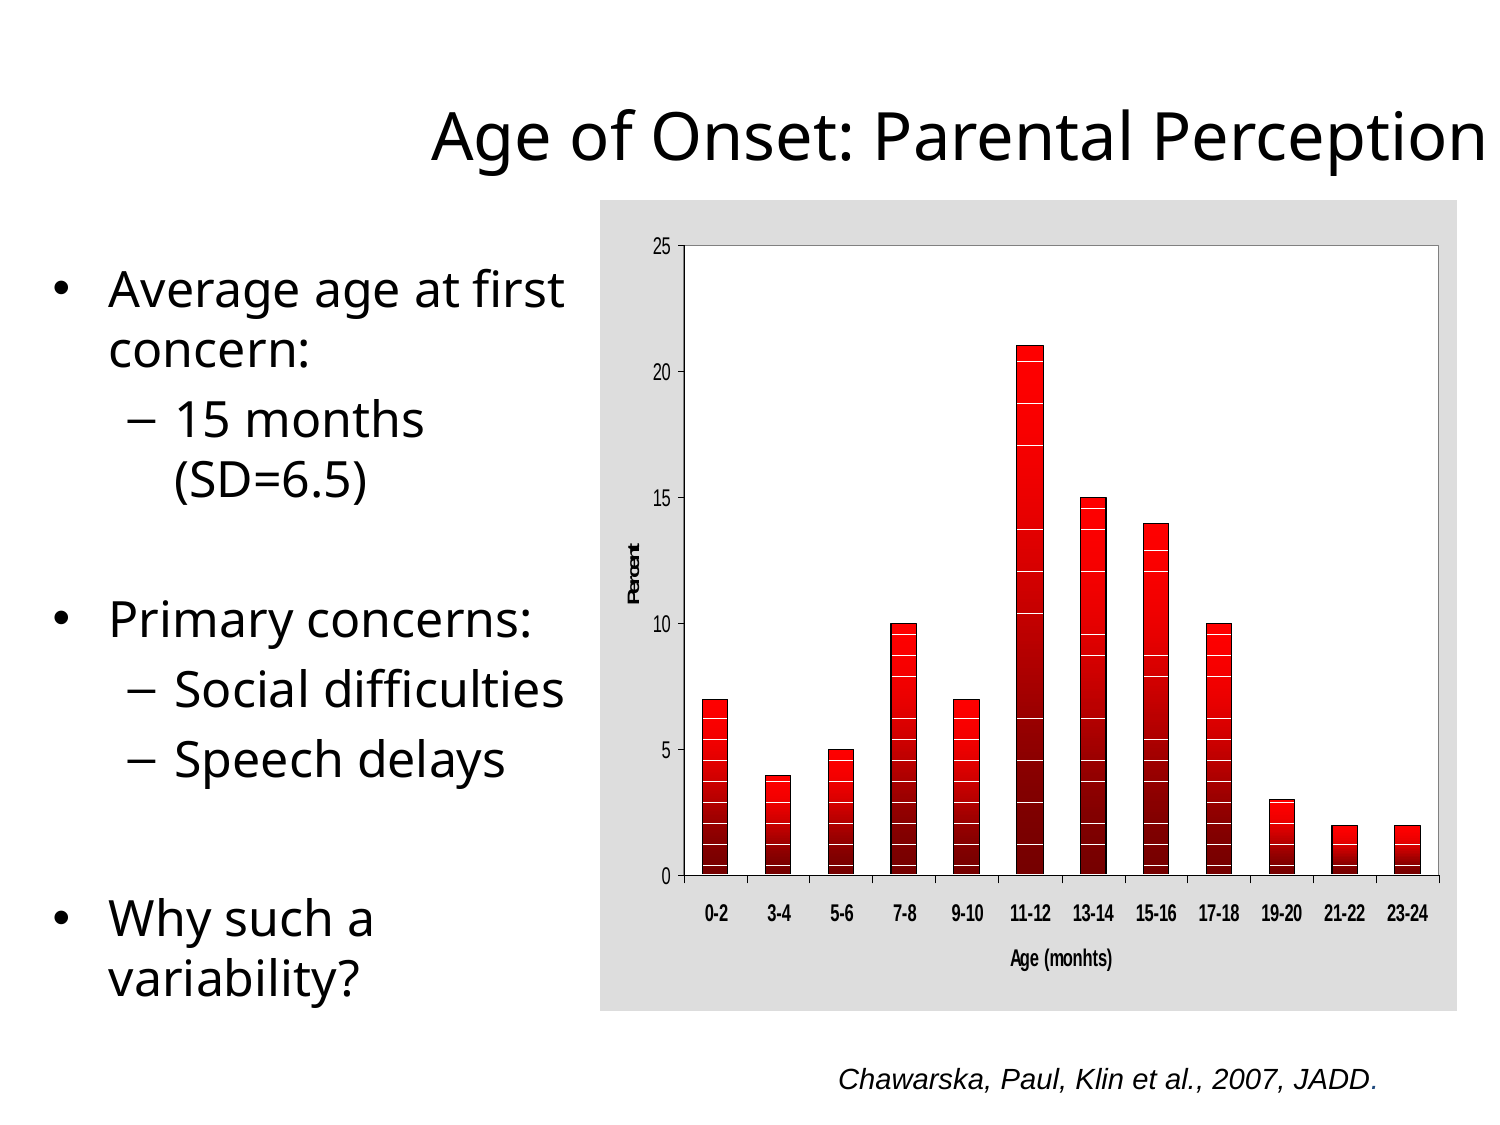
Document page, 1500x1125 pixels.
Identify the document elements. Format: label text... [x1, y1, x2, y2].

list Average age at first concern: 15 months (SD=6.5) Primary concerns: Social difficulties Speech delays Why such a variability? [37, 249, 613, 1088]
text_box Chawarska, Paul, Klin et al., 2007, JADD. [823, 1050, 1405, 1106]
title Age of Onset: Parental Perception [249, 50, 1500, 218]
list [599, 199, 1457, 1012]
